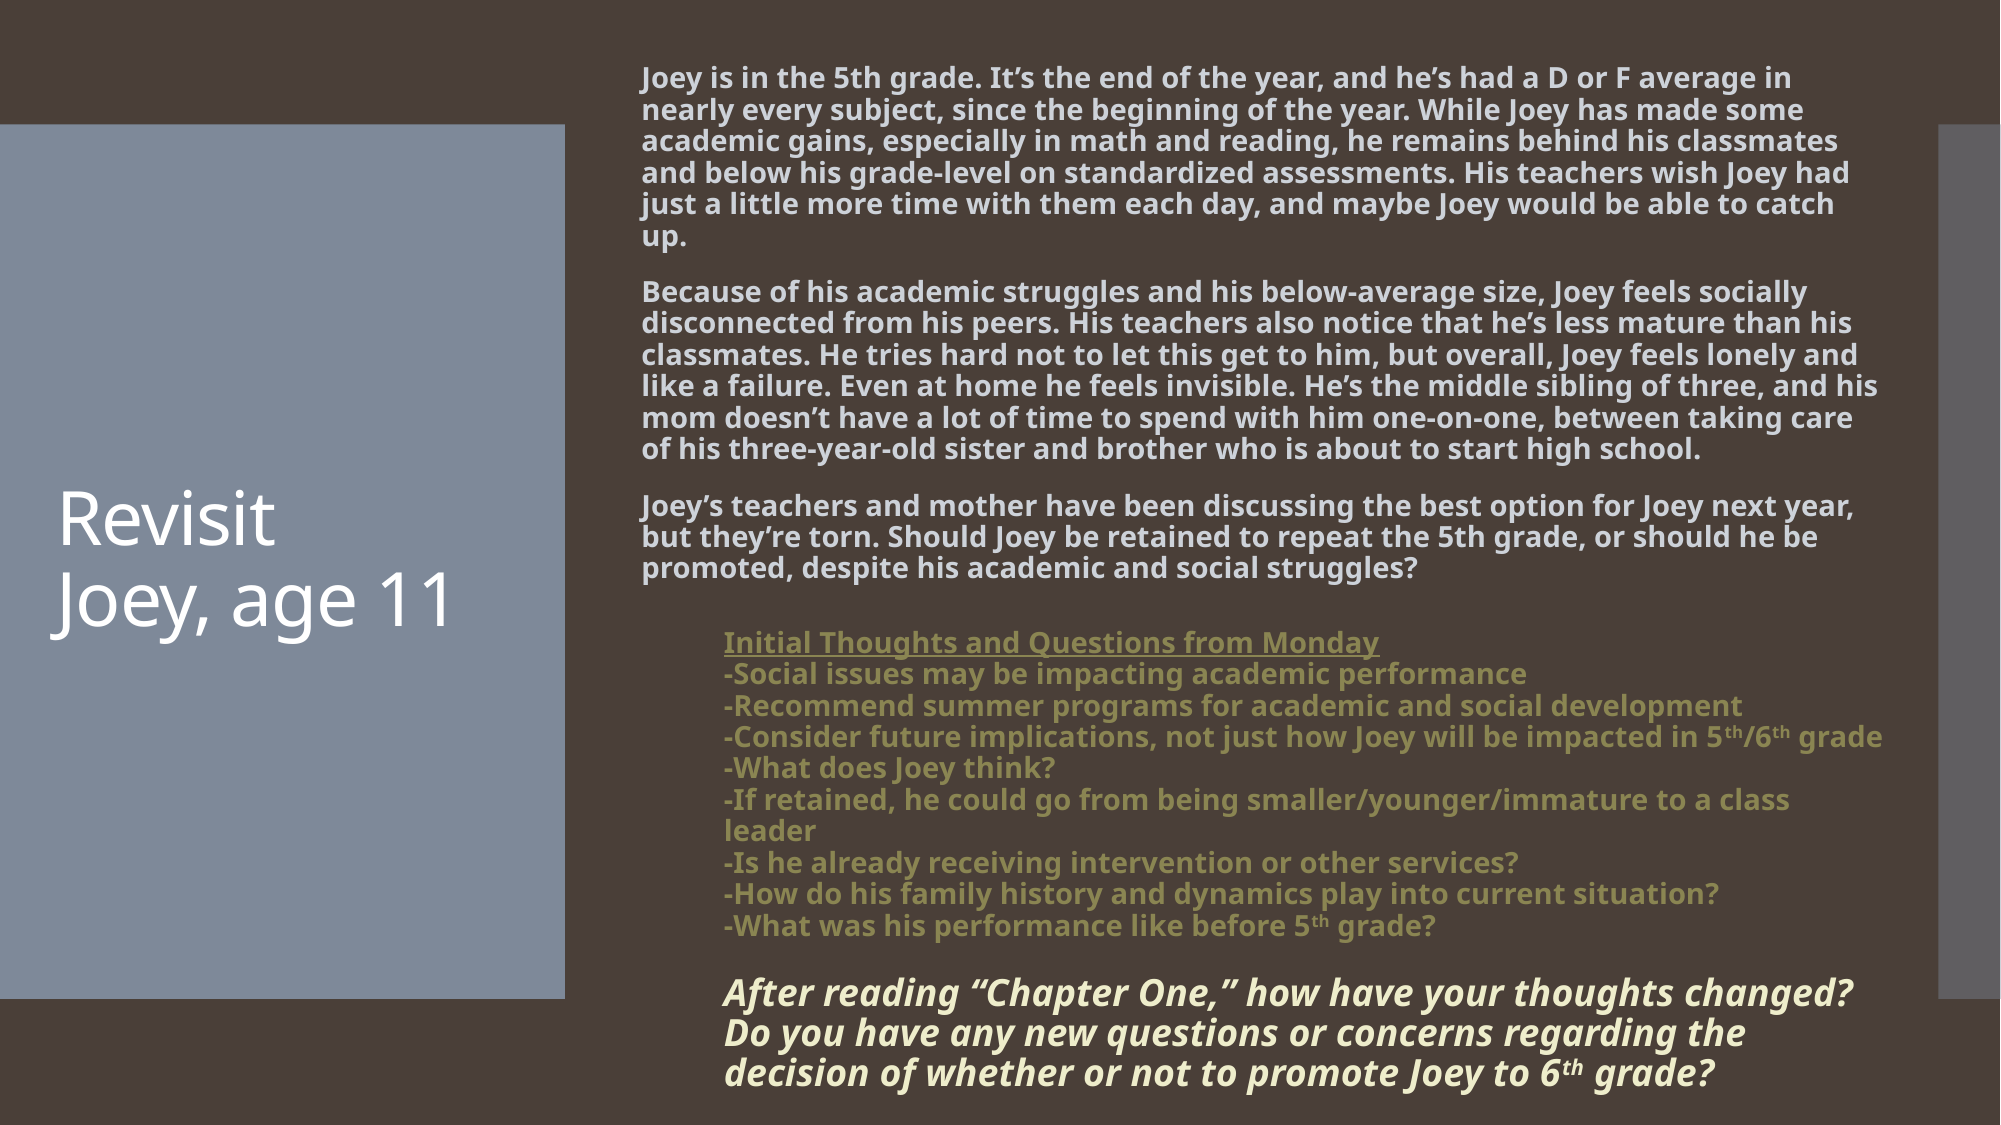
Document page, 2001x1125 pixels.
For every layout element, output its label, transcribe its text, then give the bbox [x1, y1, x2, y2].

list Joey is in the 5th grade. It’s the end of the year, and he’s had a D or F average in nearly every subject, since the beginning of the year. While Joey has made some academic gains, especially in math and reading, he remains behind his classmates and below his grade-level on standardized assessments. His teachers wish Joey had just a little more time with them each day, and maybe Joey would be able to catch up. Because of his academic struggles and his below-average size, Joey feels socially disconnected from his peers. His teachers also notice that he’s less mature than his classmates. He tries hard not to let this get to him, but overall, Joey feels lonely and like a failure. Even at home he feels invisible. He’s the middle sibling of three, and his mom doesn’t have a lot of time to spend with him one-on-one, between taking care of his three-year-old sister and brother who is about to start high school. Joey’s teachers and mother have been discussing the best option for Joey next year, but they’re torn. Should Joey be retained to repeat the 5th grade, or should he be promoted, despite his academic and social struggles? Initial Thoughts and Questions from Monday -Social issues may be impacting academic performance -Recommend summer programs for academic and social development -Consider future implications, not just how Joey will be impacted in 5th/6th grade -What does Joey think? -If retained, he could go from being smaller/younger/immature to a class leader -Is he already receiving intervention or other services? -How do his family history and dynamics play into current situation? -What was his performance like before 5th grade? After reading “Chapter One,” how have your thoughts changed? Do you have any new questions or concerns regarding the decision of whether or not to promote Joey to 6th grade? [626, 170, 1903, 989]
title Revisit Joey, age 11 [41, 184, 525, 940]
